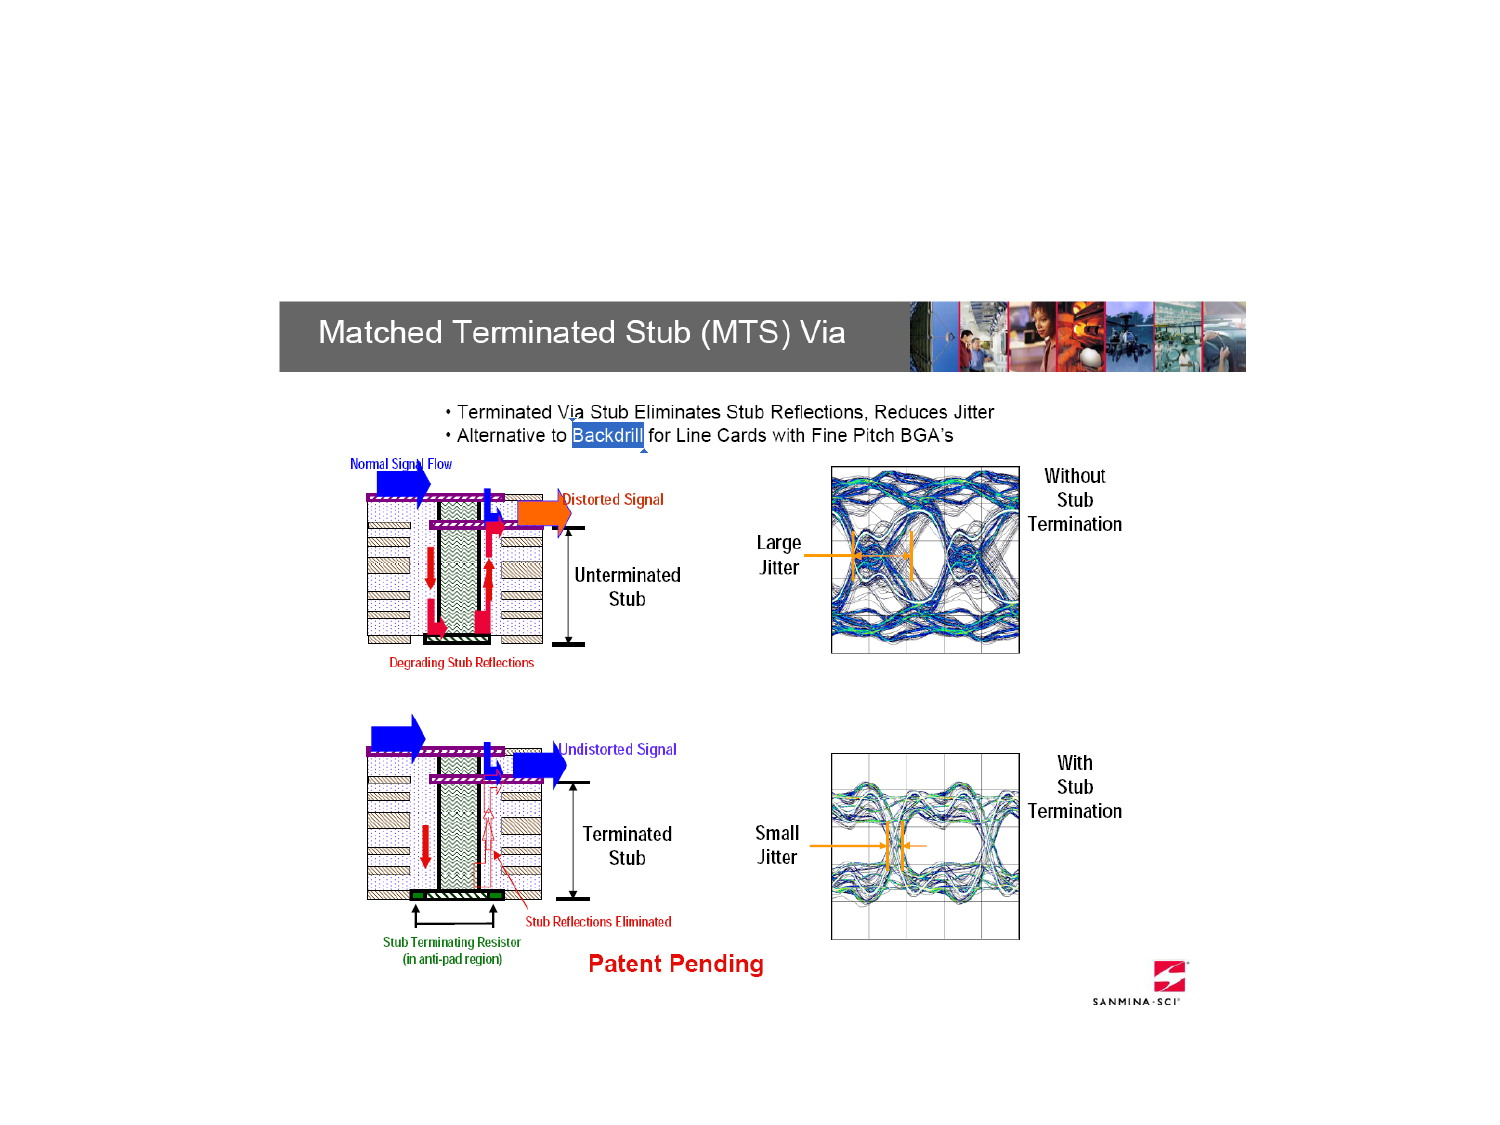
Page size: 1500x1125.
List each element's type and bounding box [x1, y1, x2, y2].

list [253, 262, 1247, 1006]
